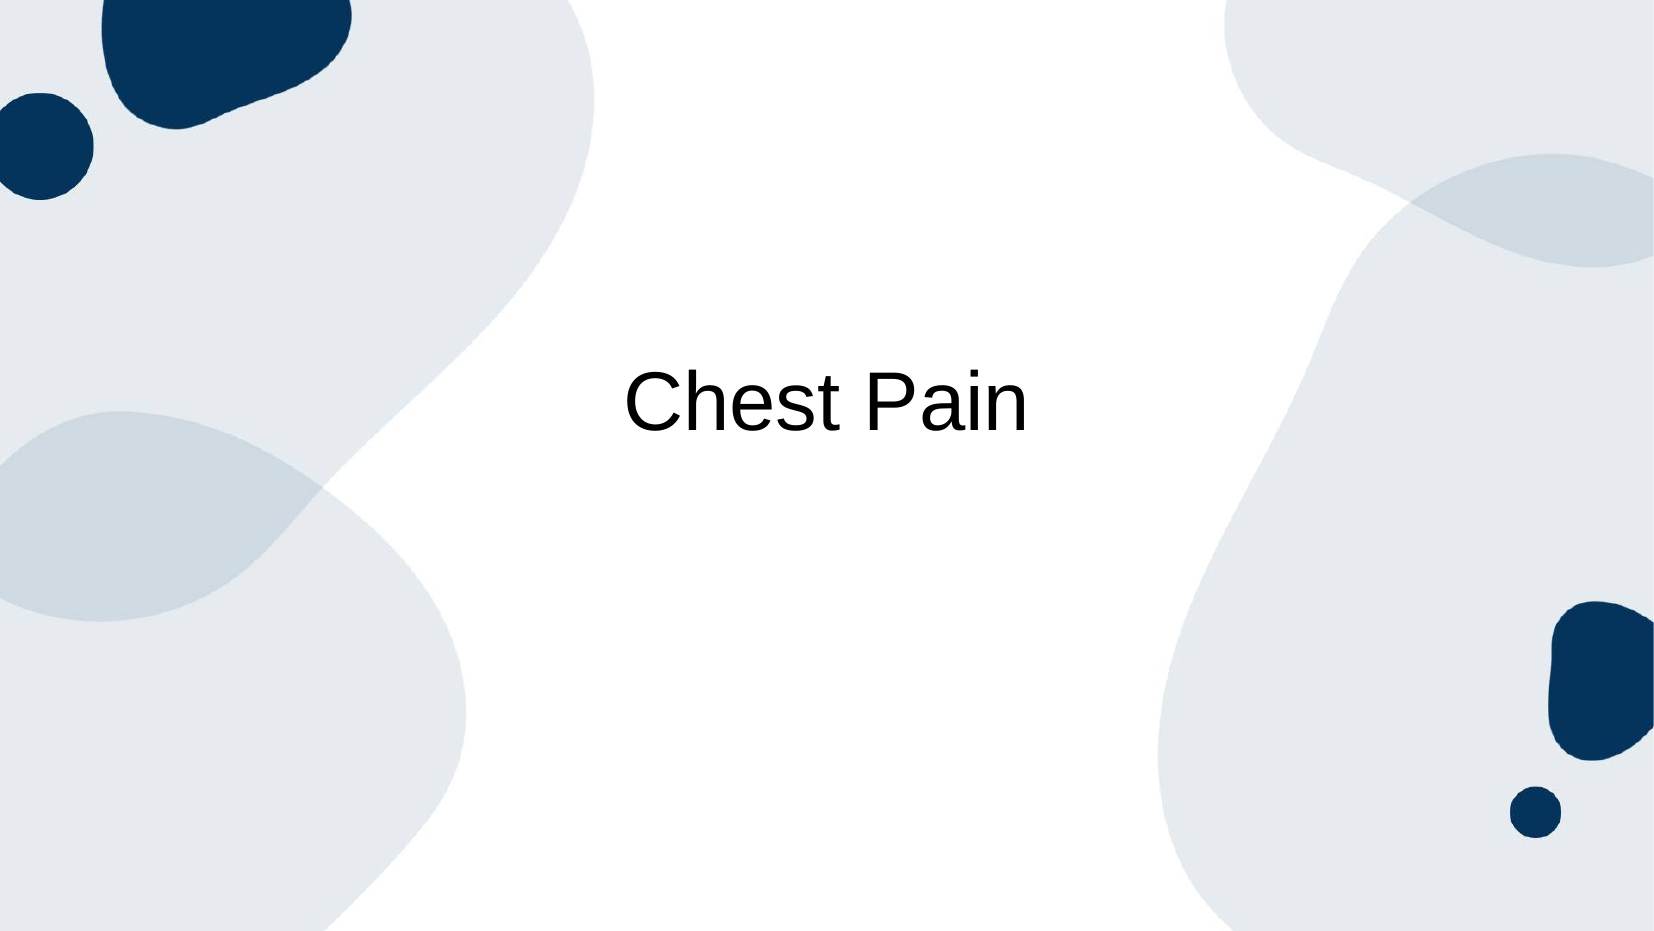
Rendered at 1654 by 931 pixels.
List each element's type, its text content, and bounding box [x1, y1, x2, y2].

picture [0, 0, 1654, 931]
text_box Chest Pain [82, 37, 1571, 757]
